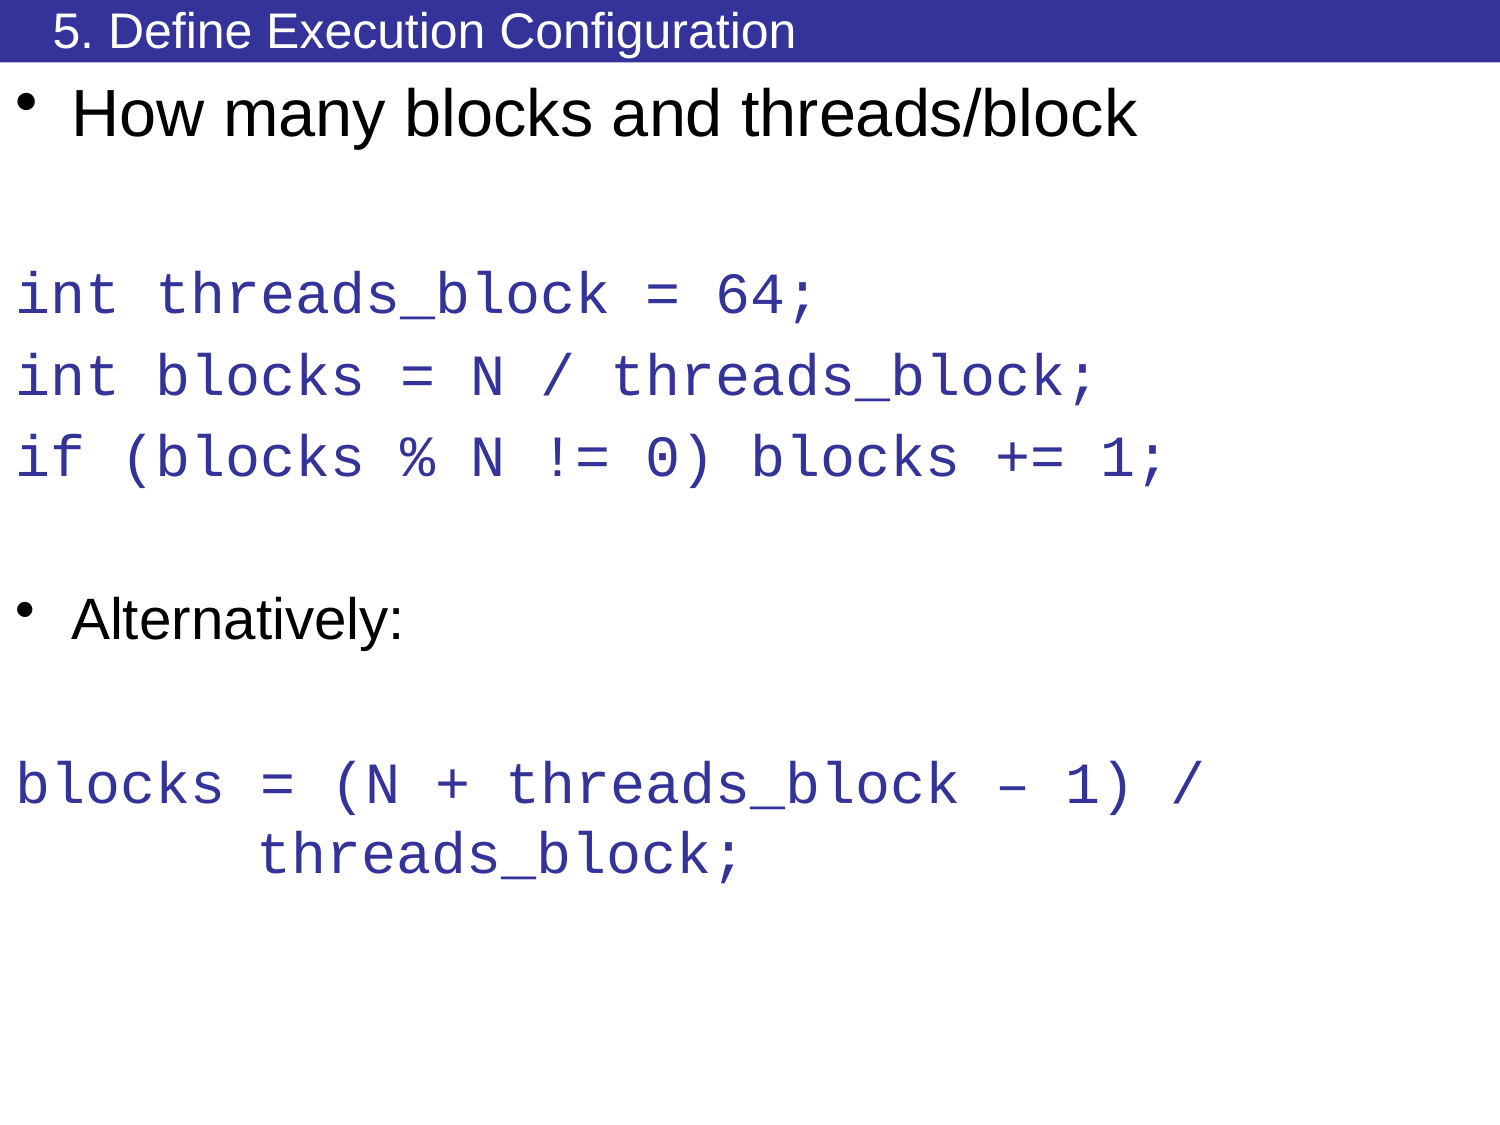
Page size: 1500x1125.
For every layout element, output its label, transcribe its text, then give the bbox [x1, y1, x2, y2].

title 5. Define Execution Configuration [37, 7, 1426, 51]
list How many blocks and threads/block int threads_block = 64; int blocks = N / threads_block; if (blocks % N != 0) blocks += 1; Alternatively: blocks = (N + threads_block – 1) / threads_block; [0, 62, 1500, 1125]
